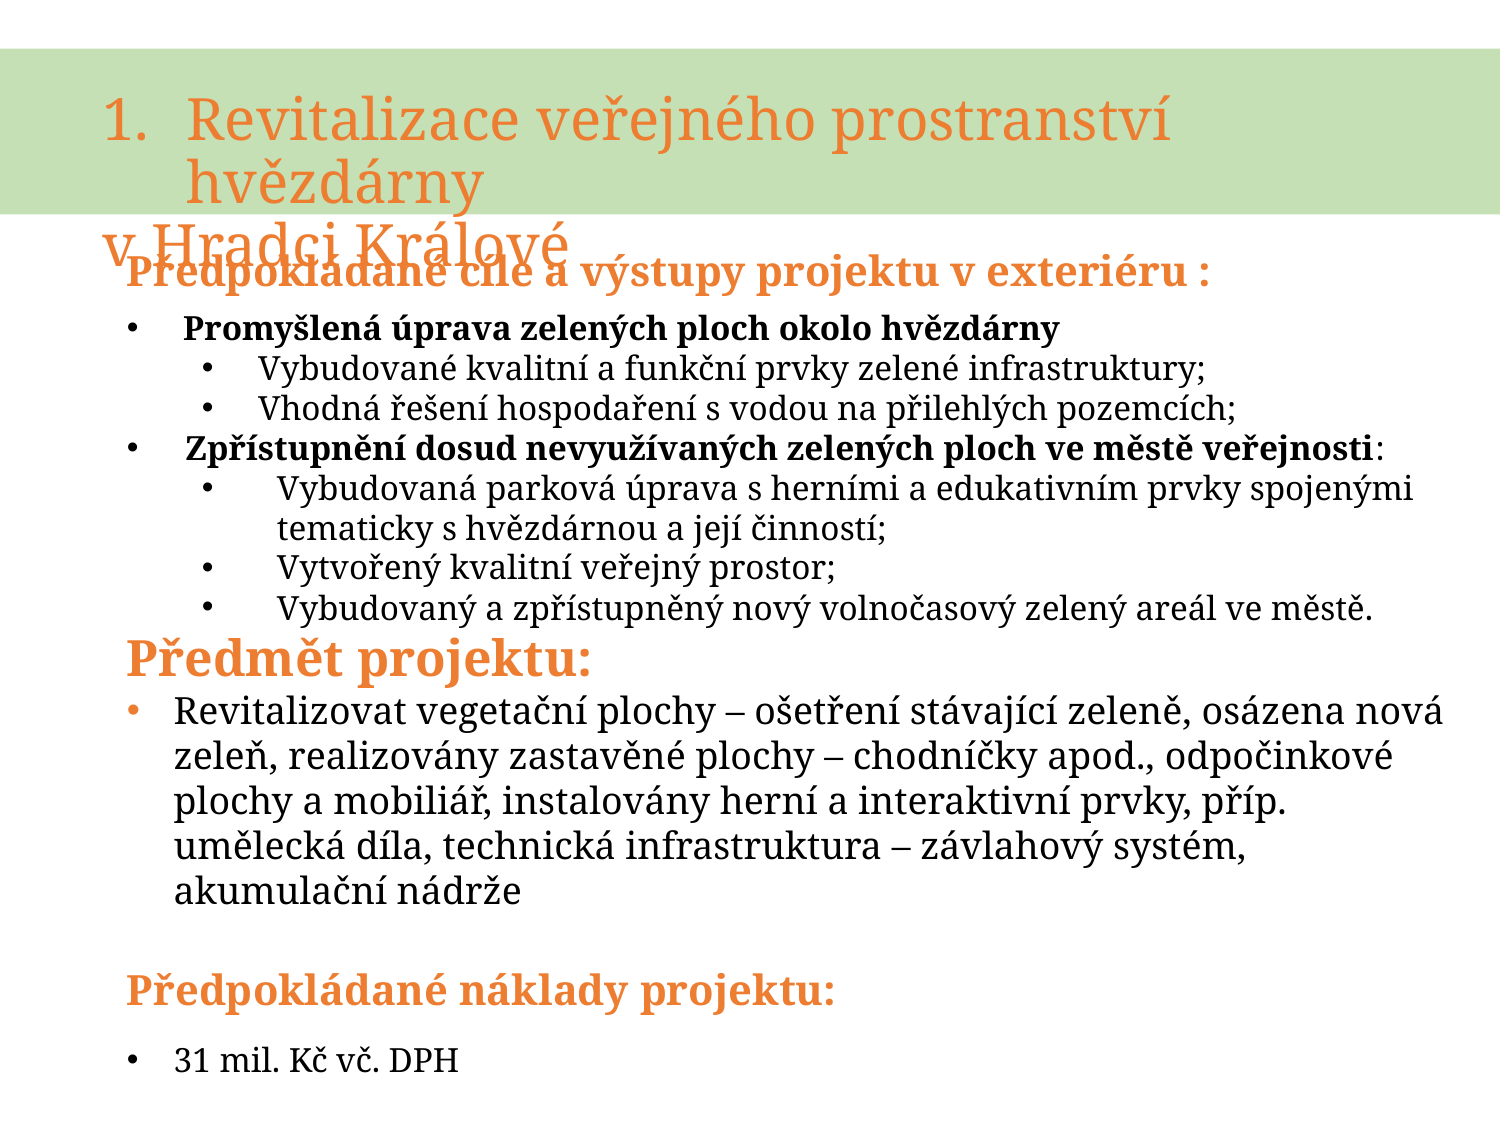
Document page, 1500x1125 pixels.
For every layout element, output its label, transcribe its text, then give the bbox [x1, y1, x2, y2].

text_box [0, 48, 1500, 215]
text_box Předpokládané cíle a výstupy projektu v exteriéru : Promyšlená úprava zelených ploch okolo hvězdárny Vybudované kvalitní a funkční prvky zelené infrastruktury; Vhodná řešení hospodaření s vodou na přilehlých pozemcích; Zpřístupnění dosud nevyužívaných zelených ploch ve městě veřejnosti: Vybudovaná parková úprava s herními a edukativním prvky spojenými tematicky s hvězdárnou a její činností; Vytvořený kvalitní veřejný prostor; Vybudovaný a zpřístupněný nový volnočasový zelený areál ve městě. Předmět projektu: Revitalizovat vegetační plochy – ošetření stávající zeleně, osázena nová zeleň, realizovány zastavěné plochy – chodníčky apod., odpočinkové plochy a mobiliář, instalovány herní a interaktivní prvky, příp. umělecká díla, technická infrastruktura – závlahový systém, akumulační nádrže Předpokládané náklady projektu: 31 mil. Kč vč. DPH [112, 237, 1471, 1087]
text_box Revitalizace veřejného prostranství hvězdárny v Hradci Králové [87, 82, 1476, 258]
